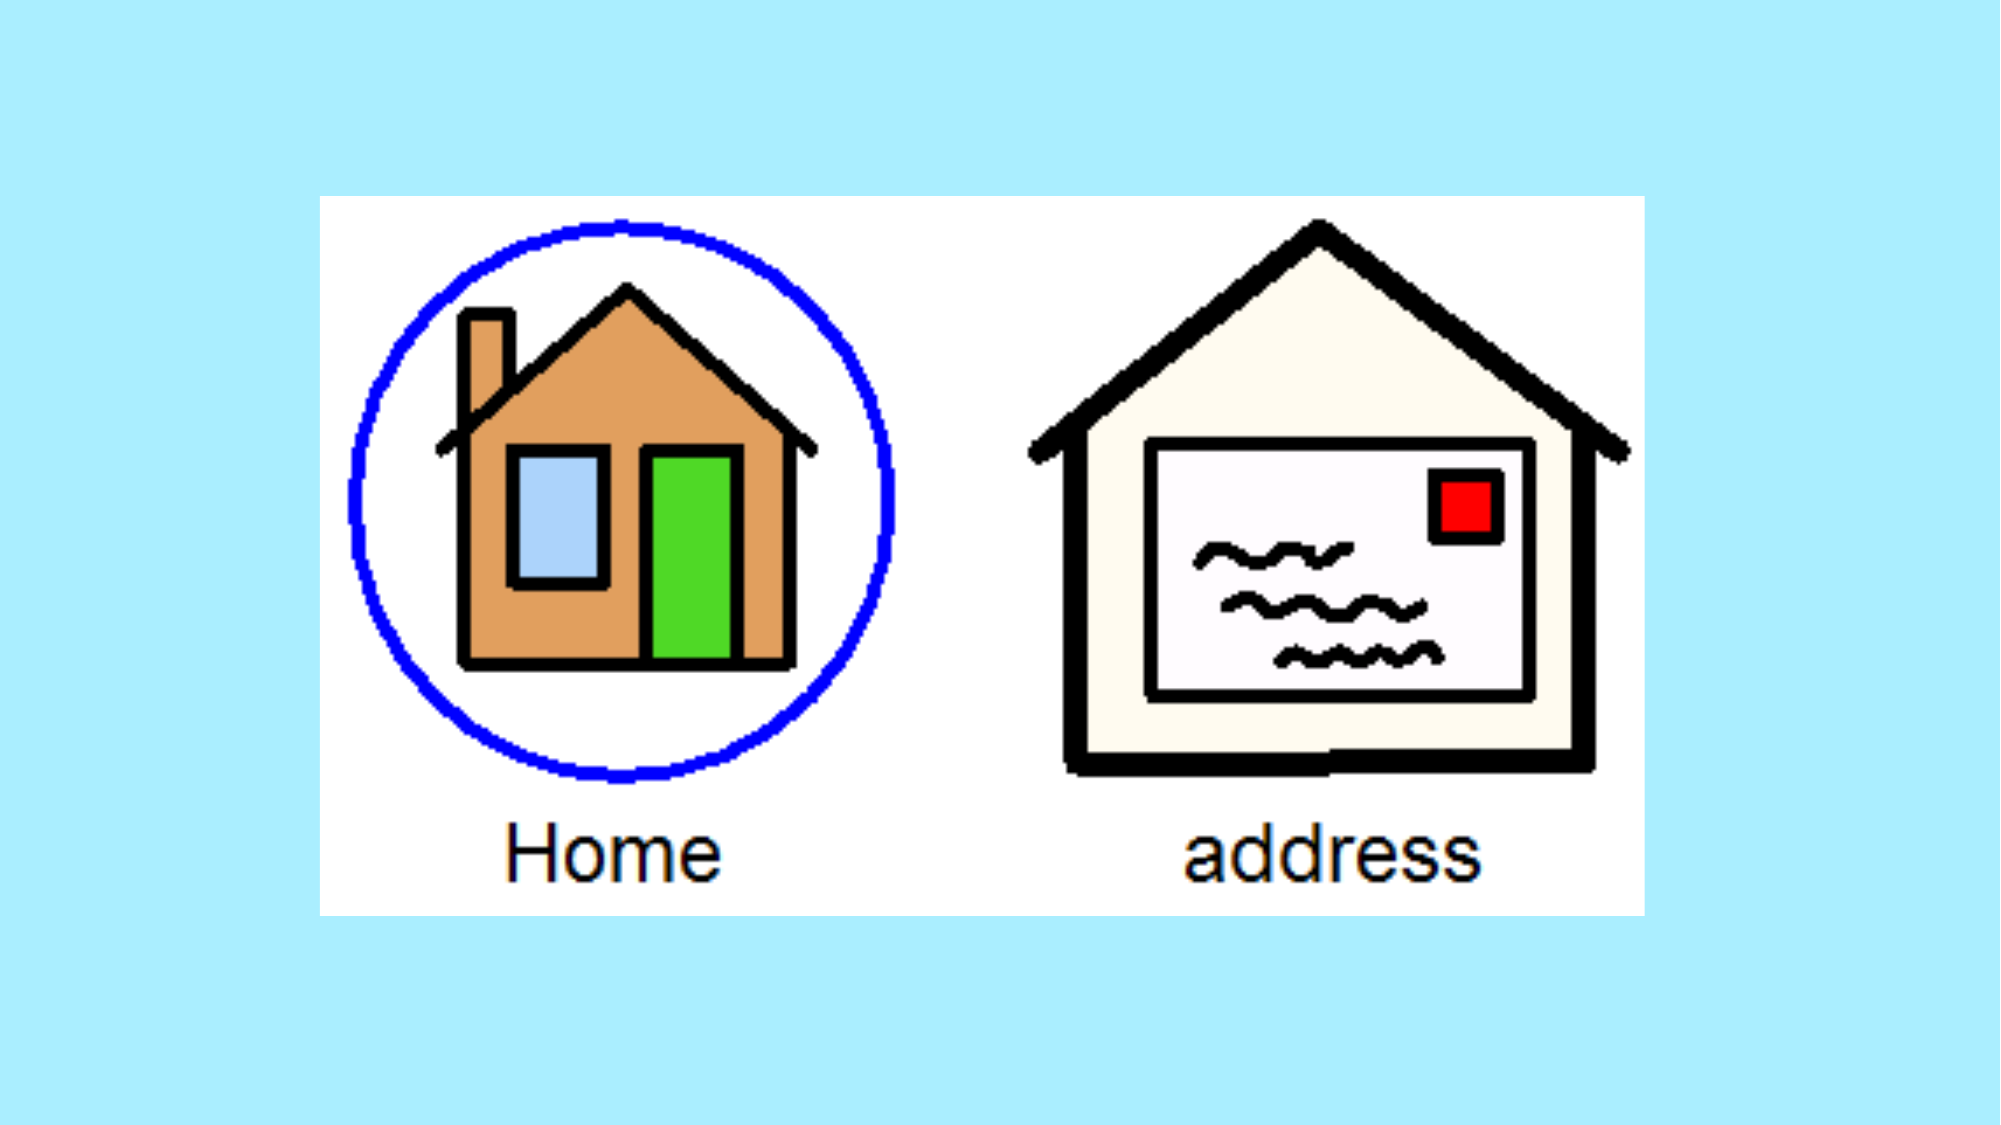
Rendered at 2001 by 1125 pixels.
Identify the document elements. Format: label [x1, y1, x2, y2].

picture [319, 196, 1645, 916]
